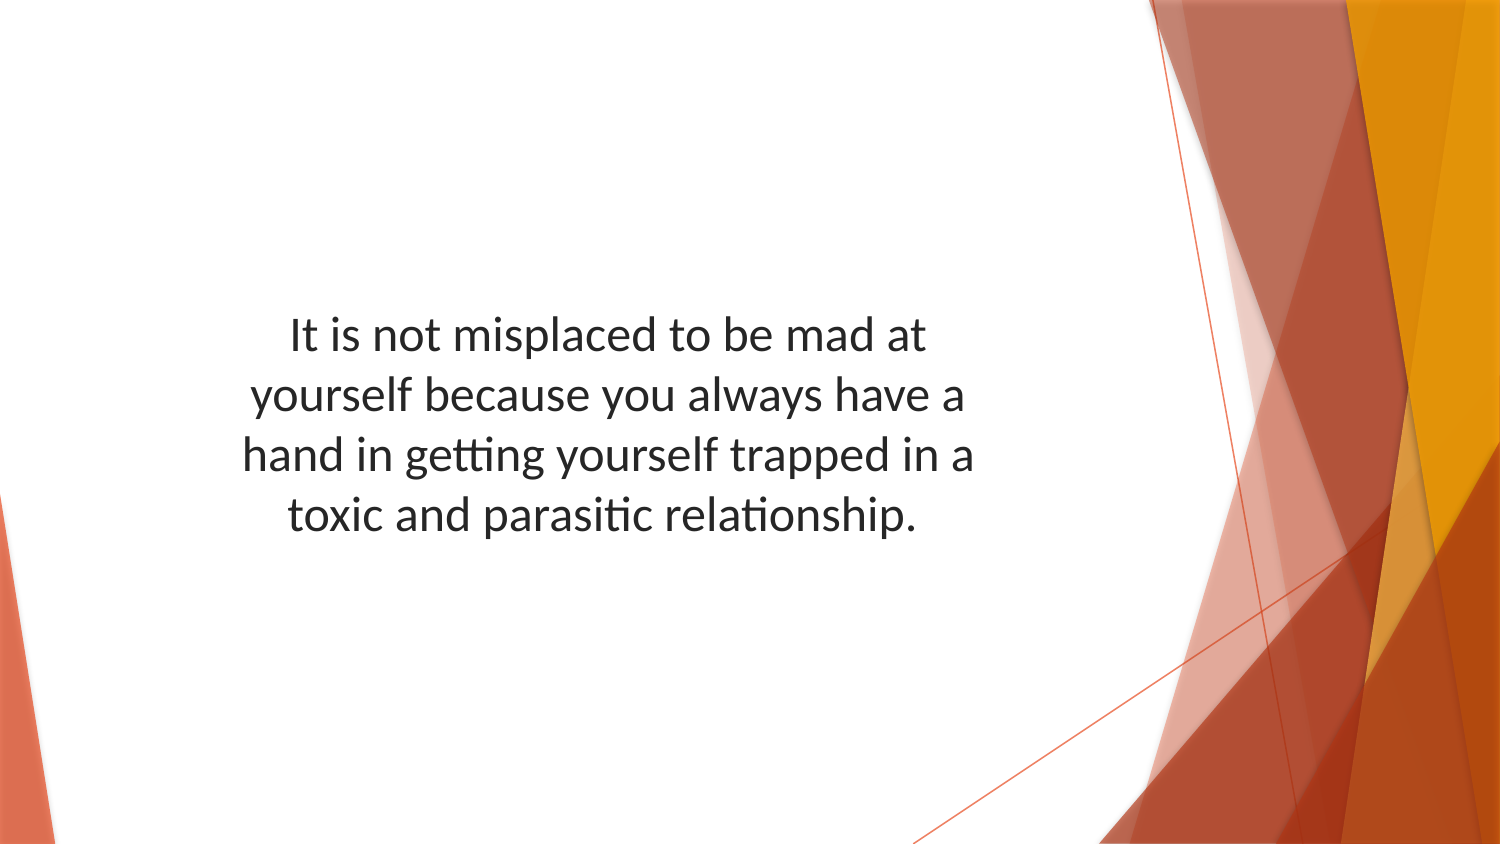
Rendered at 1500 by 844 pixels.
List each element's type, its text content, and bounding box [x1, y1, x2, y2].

list It is not misplaced to be mad at yourself because you always have a hand in getting yourself trapped in a toxic and parasitic relationship. [206, 114, 1010, 729]
